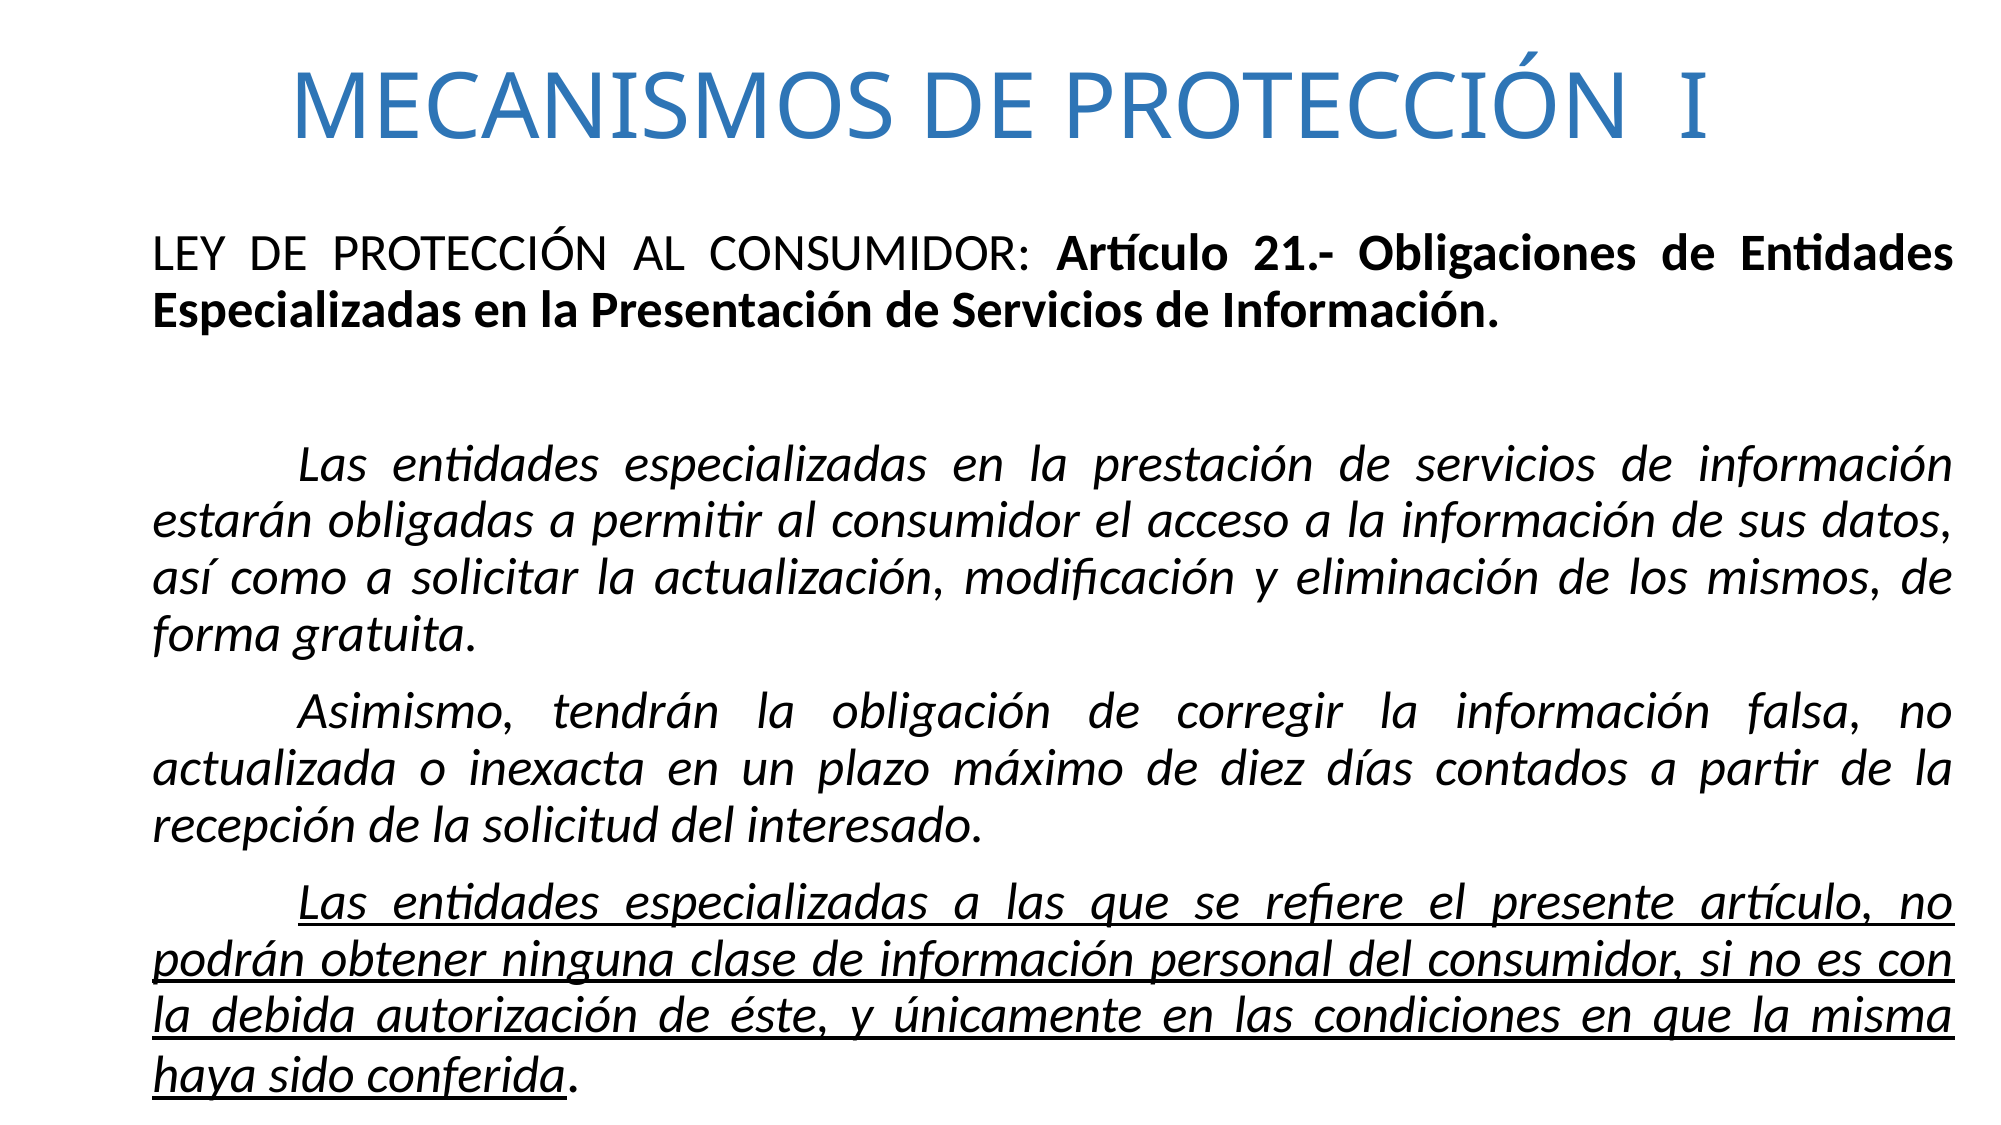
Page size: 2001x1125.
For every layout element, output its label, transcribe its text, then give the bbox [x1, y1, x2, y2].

list LEY DE PROTECCIÓN AL CONSUMIDOR: Artículo 21.- Obligaciones de Entidades Especializadas en la Presentación de Servicios de Información. Las entidades especializadas en la prestación de servicios de información estarán obligadas a permitir al consumidor el acceso a la información de sus datos, así como a solicitar la actualización, modificación y eliminación de los mismos, de forma gratuita. Asimismo, tendrán la obligación de corregir la información falsa, no actualizada o inexacta en un plazo máximo de diez días contados a partir de la recepción de la solicitud del interesado. Las entidades especializadas a las que se refiere el presente artículo, no podrán obtener ninguna clase de información personal del consumidor, si no es con la debida autorización de éste, y únicamente en las condiciones en que la misma haya sido conferida. [137, 217, 1971, 1119]
title MECANISMOS DE PROTECCIÓN I [137, 0, 1863, 217]
